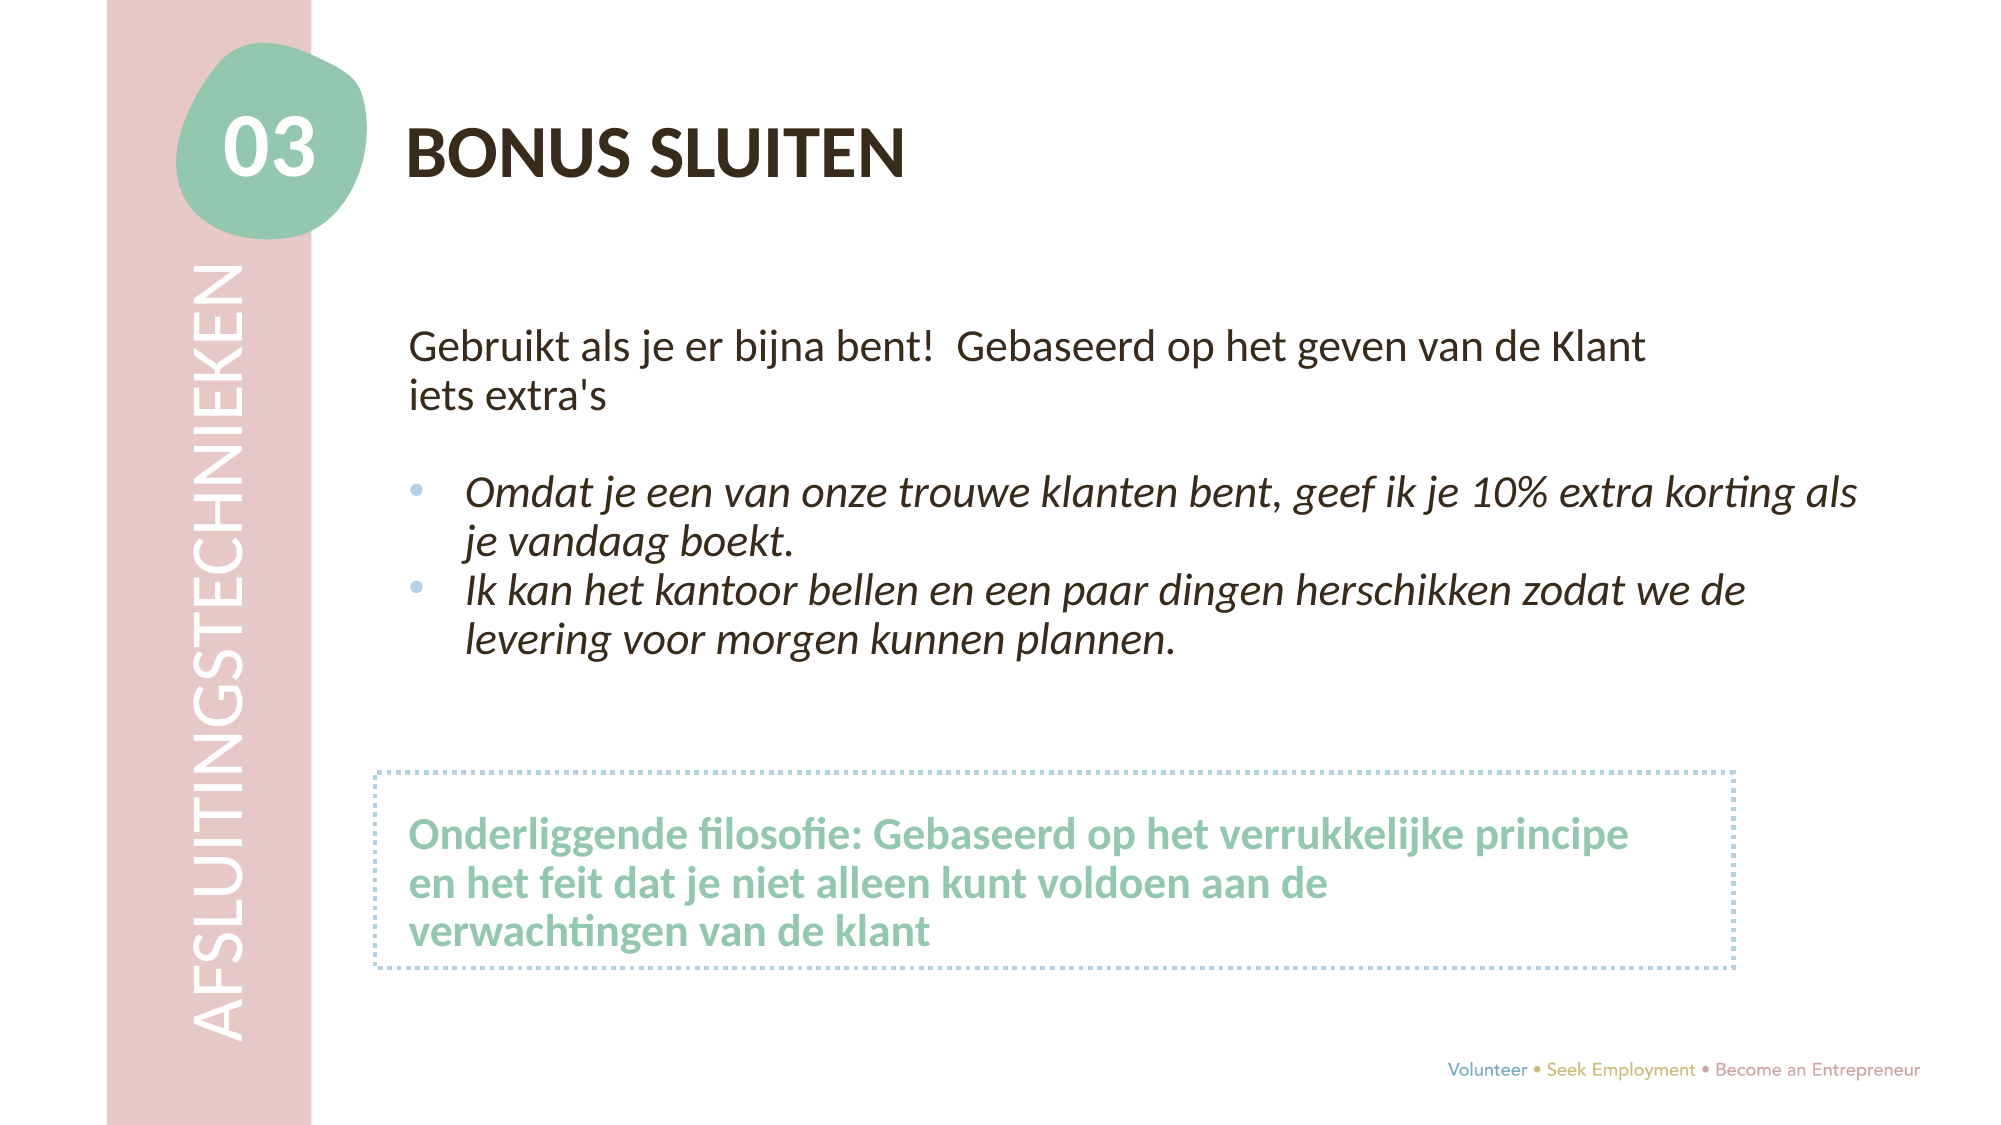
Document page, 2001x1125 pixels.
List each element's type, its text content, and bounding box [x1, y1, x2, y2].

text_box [175, 42, 367, 297]
list BONUS SLUITEN [390, 94, 1697, 213]
list Gebruikt als je er bijna bent! Gebaseerd op het geven van de Klant iets extra's Omdat je een van onze trouwe klanten bent, geef ik je 10% extra korting als je vandaag boekt. Ik kan het kantoor bellen en een paar dingen herschikken zodat we de levering voor morgen kunnen plannen. Onderliggende filosofie: Gebaseerd op het verrukkelijke principe en het feit dat je niet alleen kunt voldoen aan de verwachtingen van de klant [393, 314, 1898, 1081]
text_box AFSLUITINGSTECHNIEKEN [170, 0, 346, 1057]
picture [1418, 1046, 1971, 1103]
text_box [106, 0, 312, 1125]
text_box [374, 772, 1735, 969]
